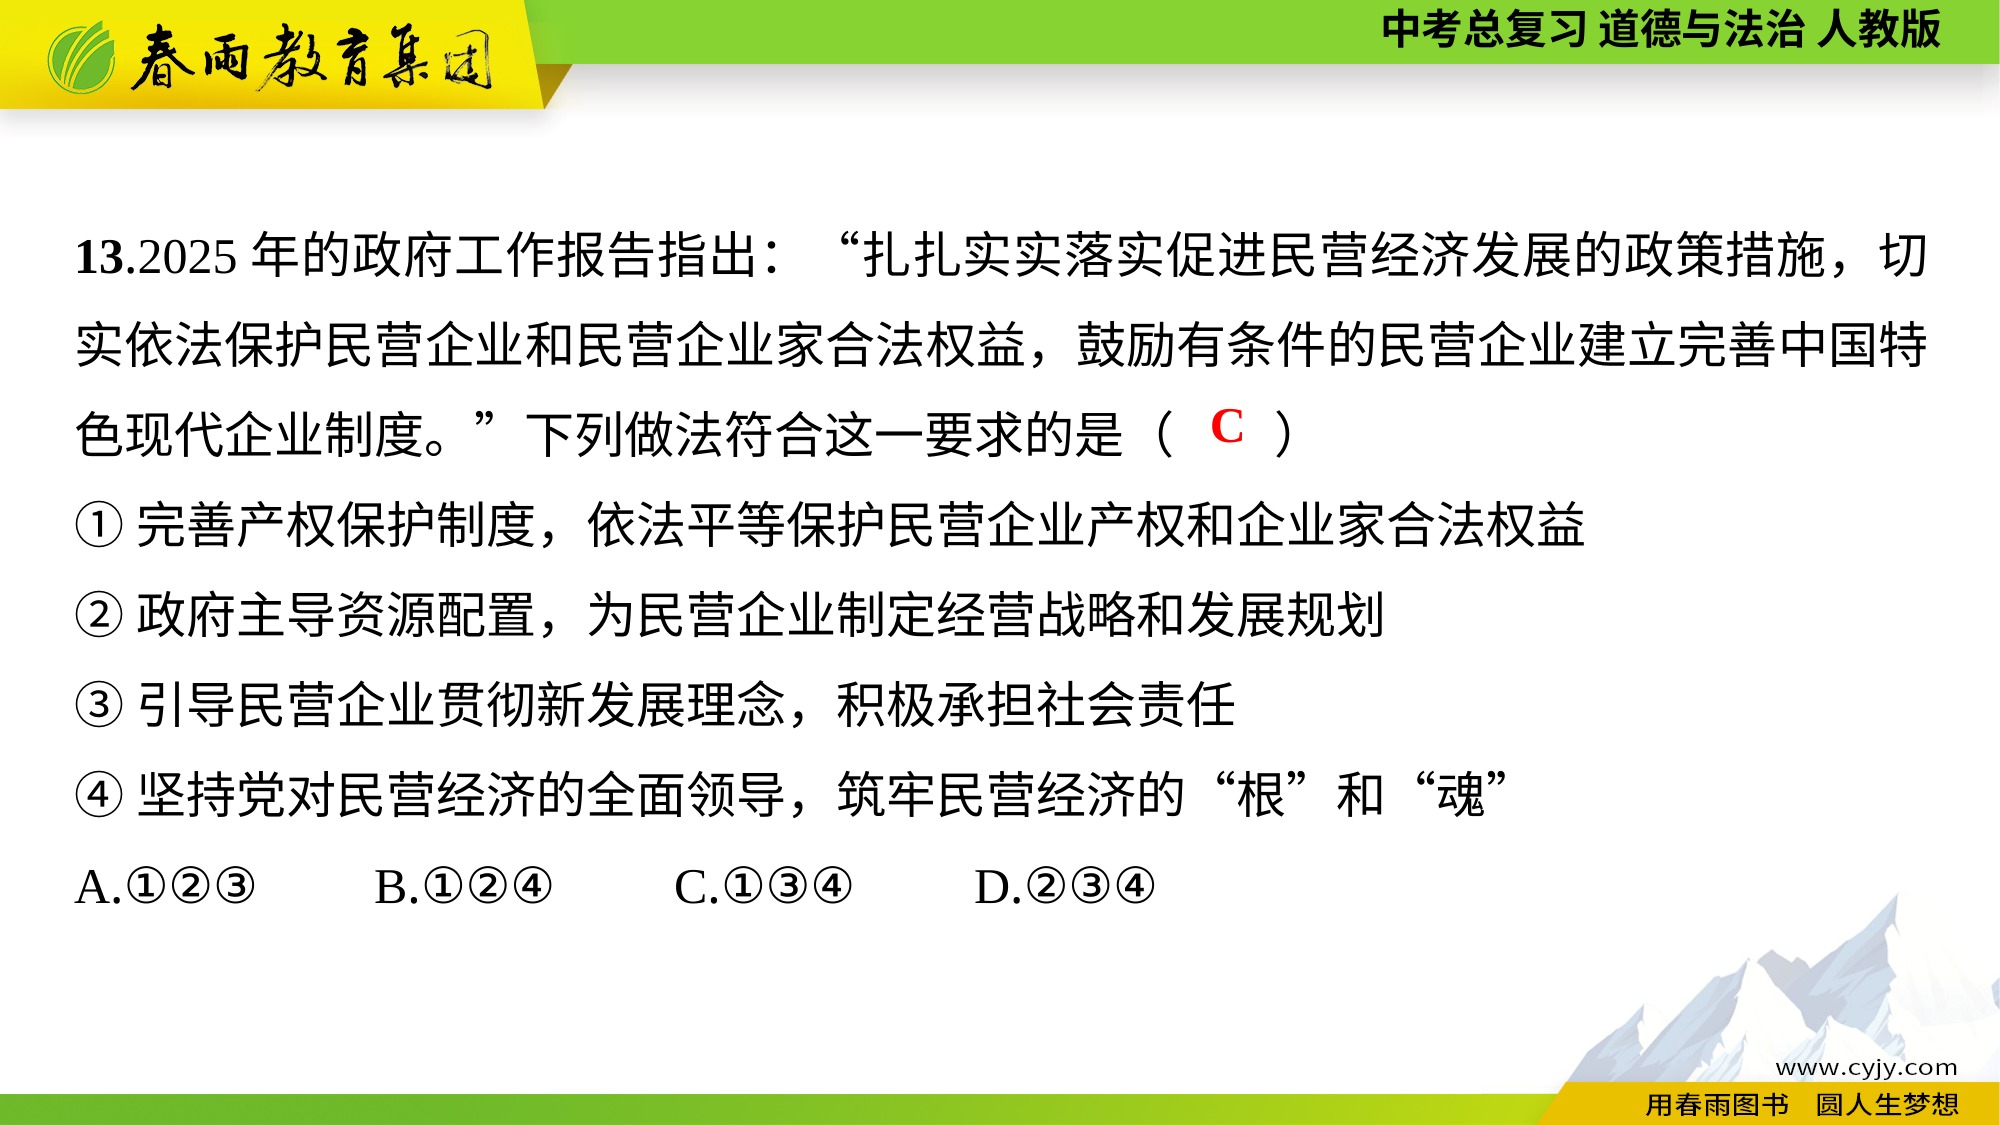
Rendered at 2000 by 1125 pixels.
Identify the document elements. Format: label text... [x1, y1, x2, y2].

picture [0, 0, 2000, 1125]
list 13.2025年的政府工作报告指出：“扎扎实实落实促进民营经济发展的政策措施，切实依法保护民营企业和民营企业家合法权益，鼓励有条件的民营企业建立完善中国特色现代企业制度。”下列做法符合这一要求的是（ ） ①完善产权保护制度，依法平等保护民营企业产权和企业家合法权益 ②政府主导资源配置，为民营企业制定经营战略和发展规划 ③引导民营企业贯彻新发展理念，积极承担社会责任 ④坚持党对民营经济的全面领导，筑牢民营经济的“根”和“魂” A.①②③ B.①②④ C.①③④ D.②③④ [59, 186, 1944, 917]
text_box C [1194, 385, 1261, 460]
